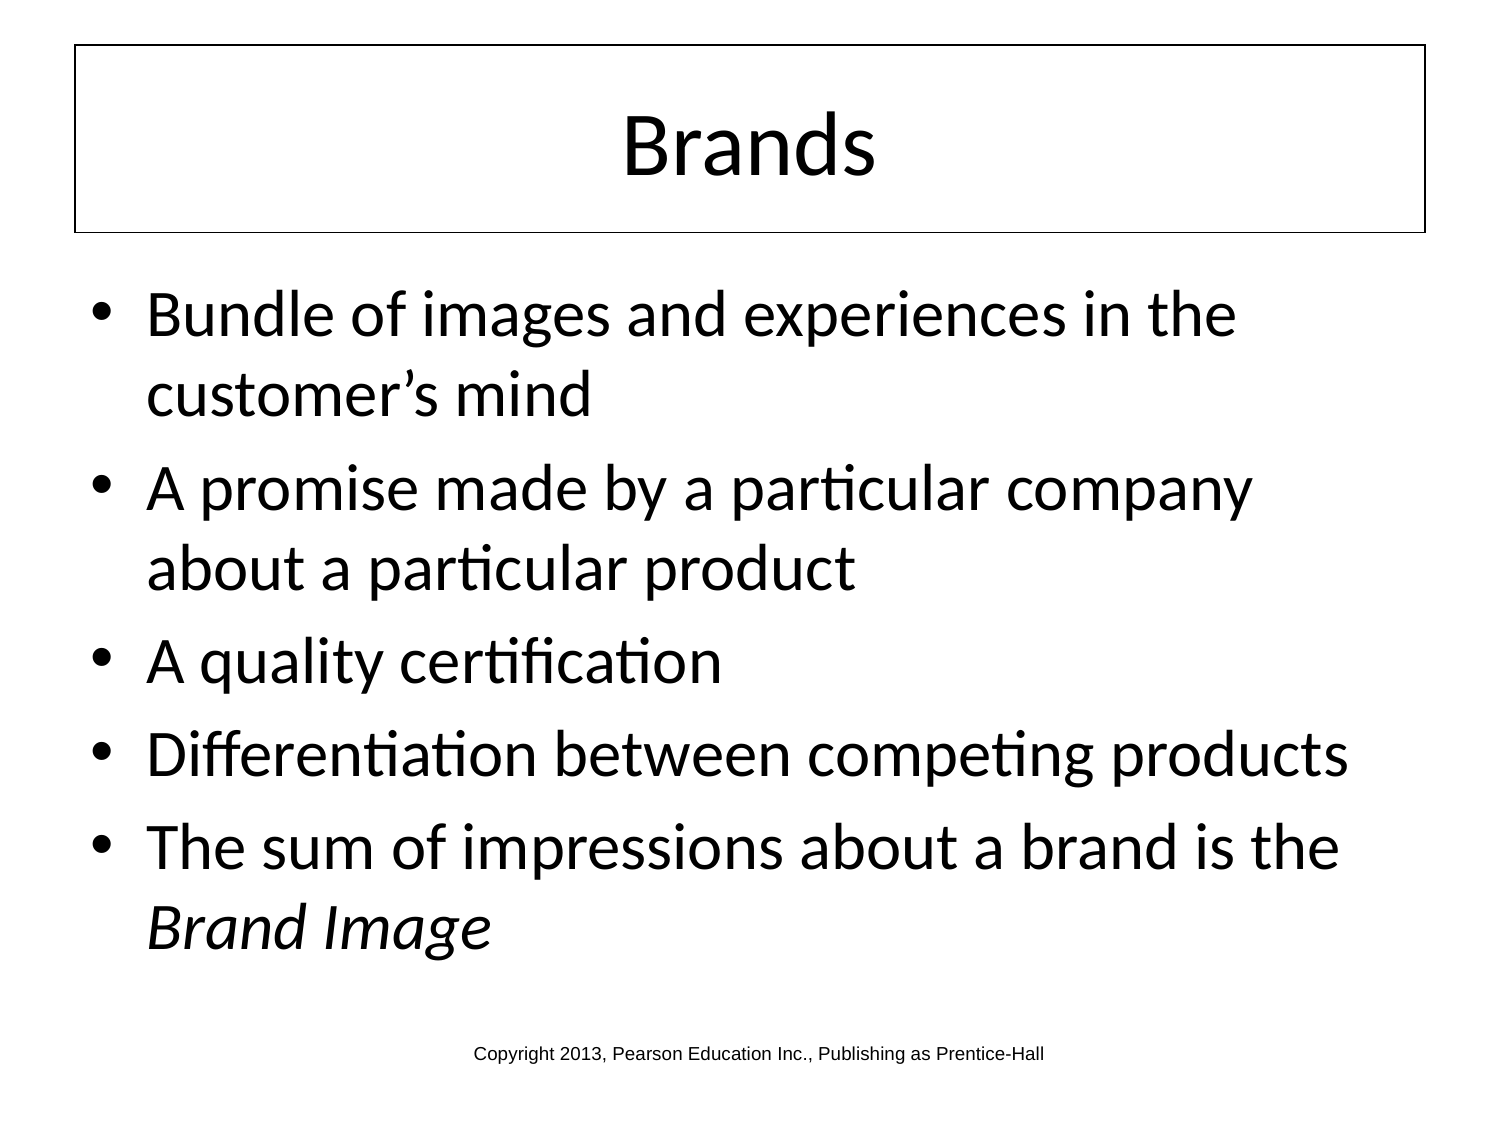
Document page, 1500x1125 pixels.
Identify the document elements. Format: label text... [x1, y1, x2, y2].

list Bundle of images and experiences in the customer’s mind A promise made by a particular company about a particular product A quality certification Differentiation between competing products The sum of impressions about a brand is the Brand Image [74, 262, 1426, 1006]
text_box Copyright 2013, Pearson Education Inc., Publishing as Prentice-Hall [459, 1033, 1059, 1094]
title Brands [74, 44, 1426, 233]
